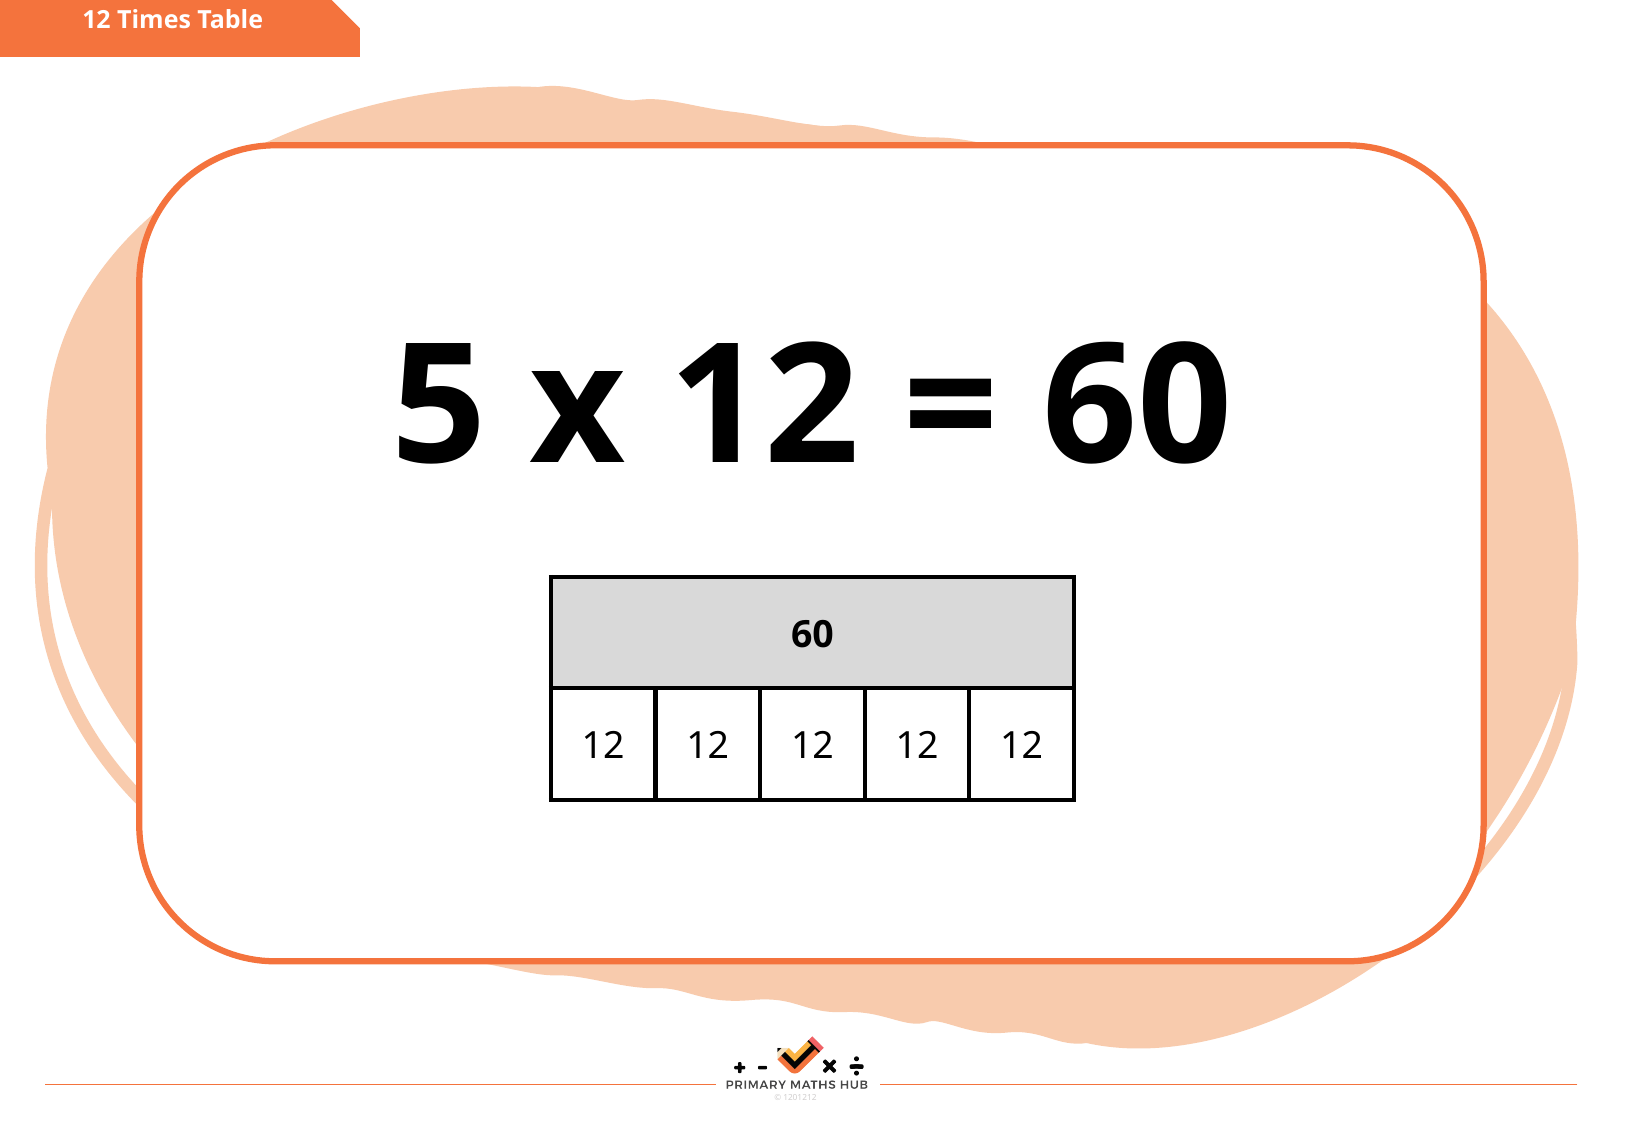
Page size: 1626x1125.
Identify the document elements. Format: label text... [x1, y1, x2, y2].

text_box [273, 91, 956, 144]
table_cell 12 [867, 690, 967, 798]
text_box © 1201212 [720, 1084, 870, 1110]
text_box 12 Times Table [0, 0, 361, 58]
table_header 60 [553, 579, 1072, 686]
text_box [1479, 300, 1579, 867]
table_cell 12 [553, 690, 653, 798]
text_box [39, 214, 155, 799]
text_box 5 x 12 = 60 [140, 288, 1485, 503]
table_cell 12 [658, 690, 758, 798]
table_cell 12 [971, 690, 1072, 798]
picture [722, 1034, 872, 1094]
text_box [496, 960, 1374, 1044]
table_cell 12 [762, 690, 863, 798]
text_box [138, 144, 1485, 963]
